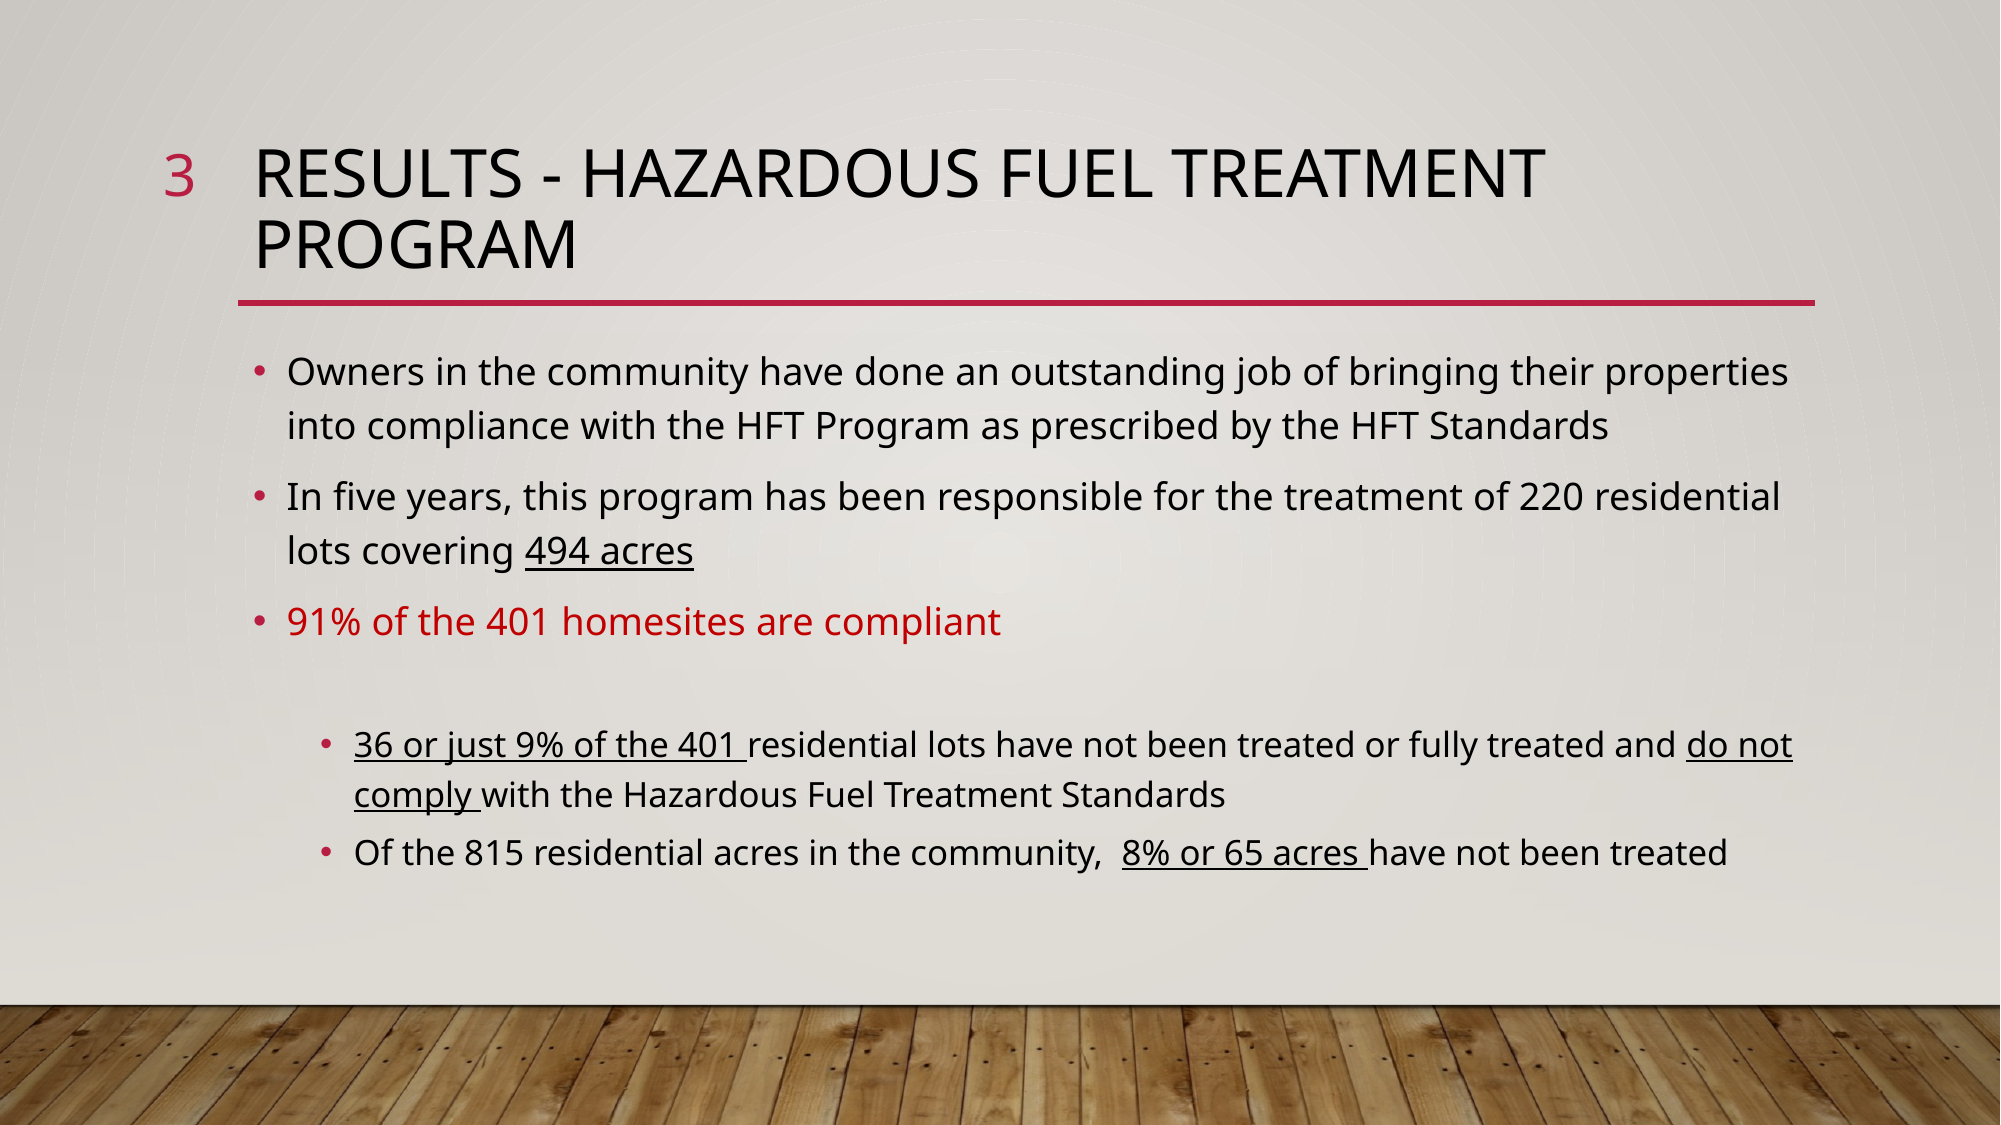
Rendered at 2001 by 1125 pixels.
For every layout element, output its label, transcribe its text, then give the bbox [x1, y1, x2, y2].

slide_number 3 [78, 131, 212, 214]
title Results - hazardous fuel treatment program [238, 131, 1814, 305]
picture [0, 1005, 2000, 1125]
list Owners in the community have done an outstanding job of bringing their properties into compliance with the HFT Program as prescribed by the HFT Standards In five years, this program has been responsible for the treatment of 220 residential lots covering 494 acres 91% of the 401 homesites are compliant 36 or just 9% of the 401 residential lots have not been treated or fully treated and do not comply with the Hazardous Fuel Treatment Standards Of the 815 residential acres in the community, 8% or 65 acres have not been treated [238, 330, 1814, 897]
